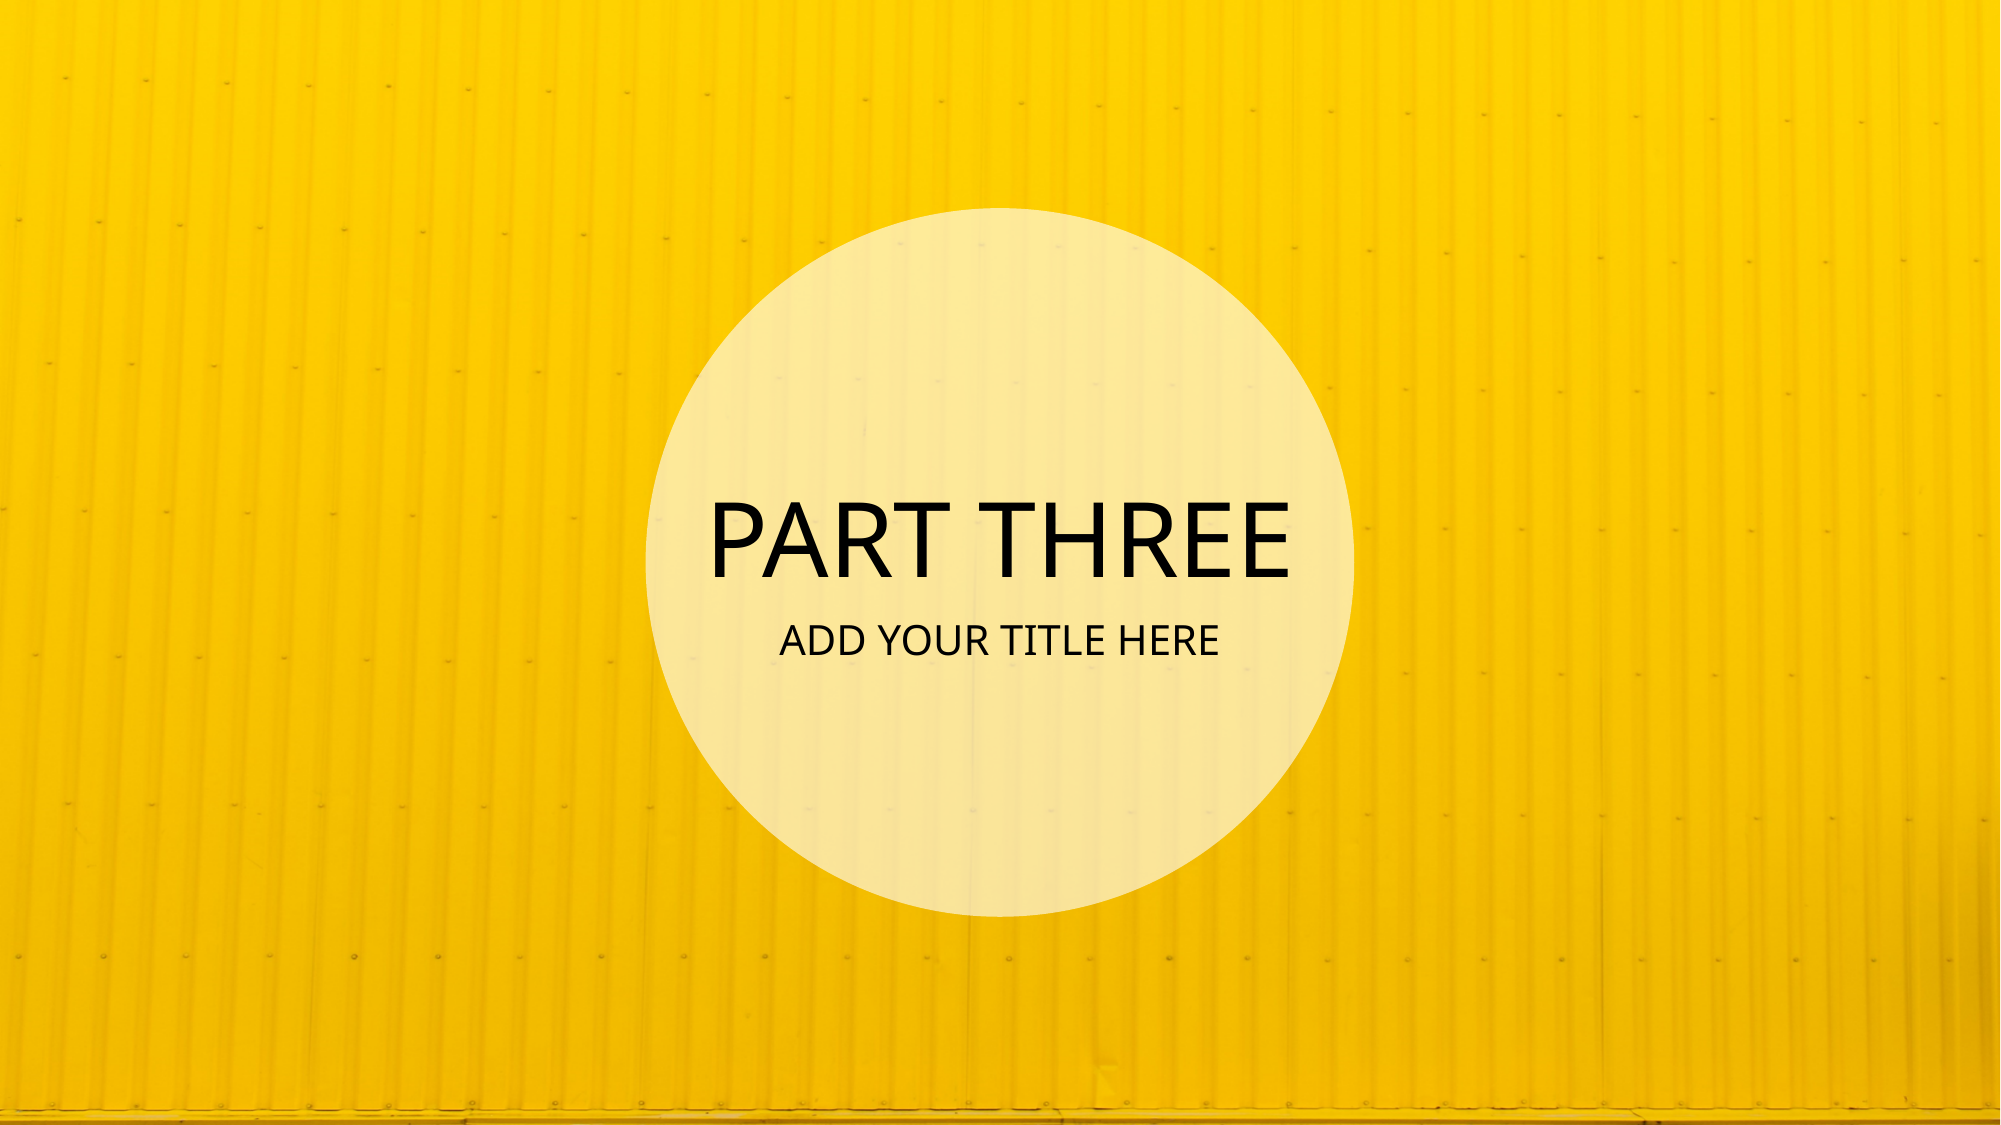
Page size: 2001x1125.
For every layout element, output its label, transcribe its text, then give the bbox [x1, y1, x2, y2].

text_box ADD YOUR TITLE HERE [764, 606, 1236, 672]
picture [0, 0, 2001, 1125]
text_box [644, 207, 1356, 918]
text_box PART THREE [690, 465, 1310, 606]
